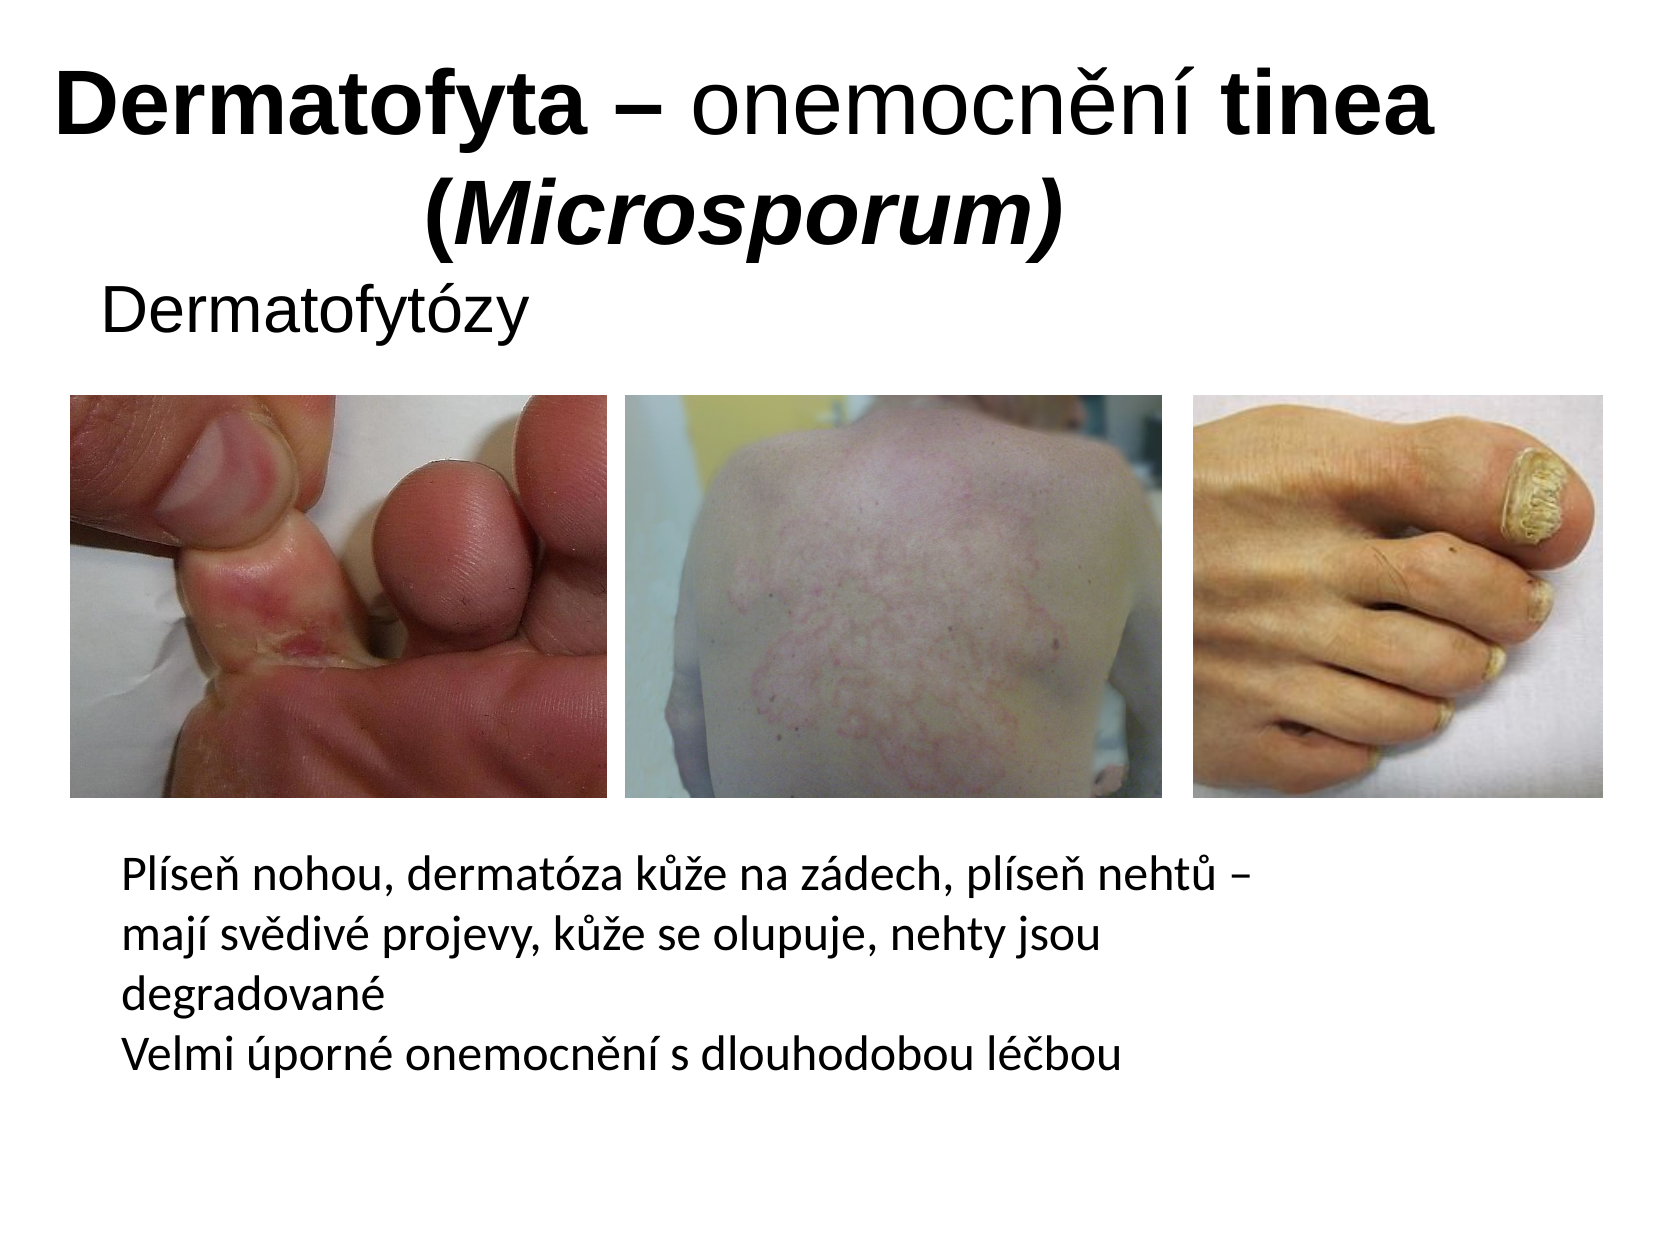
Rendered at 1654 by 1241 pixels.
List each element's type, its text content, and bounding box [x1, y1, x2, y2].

picture [625, 395, 1162, 798]
picture [1192, 395, 1604, 798]
title Dermatofyta – onemocnění tinea (Microsporum) [0, 49, 1489, 257]
text_box Plíseň nohou, dermatóza kůže na zádech, plíseň nehtů – mají svědivé projevy, kůže se olupuje, nehty jsou degradované Velmi úporné onemocnění s dlouhodobou léčbou [106, 832, 1359, 1088]
list Dermatofytózy [82, 265, 862, 372]
picture [70, 395, 607, 798]
